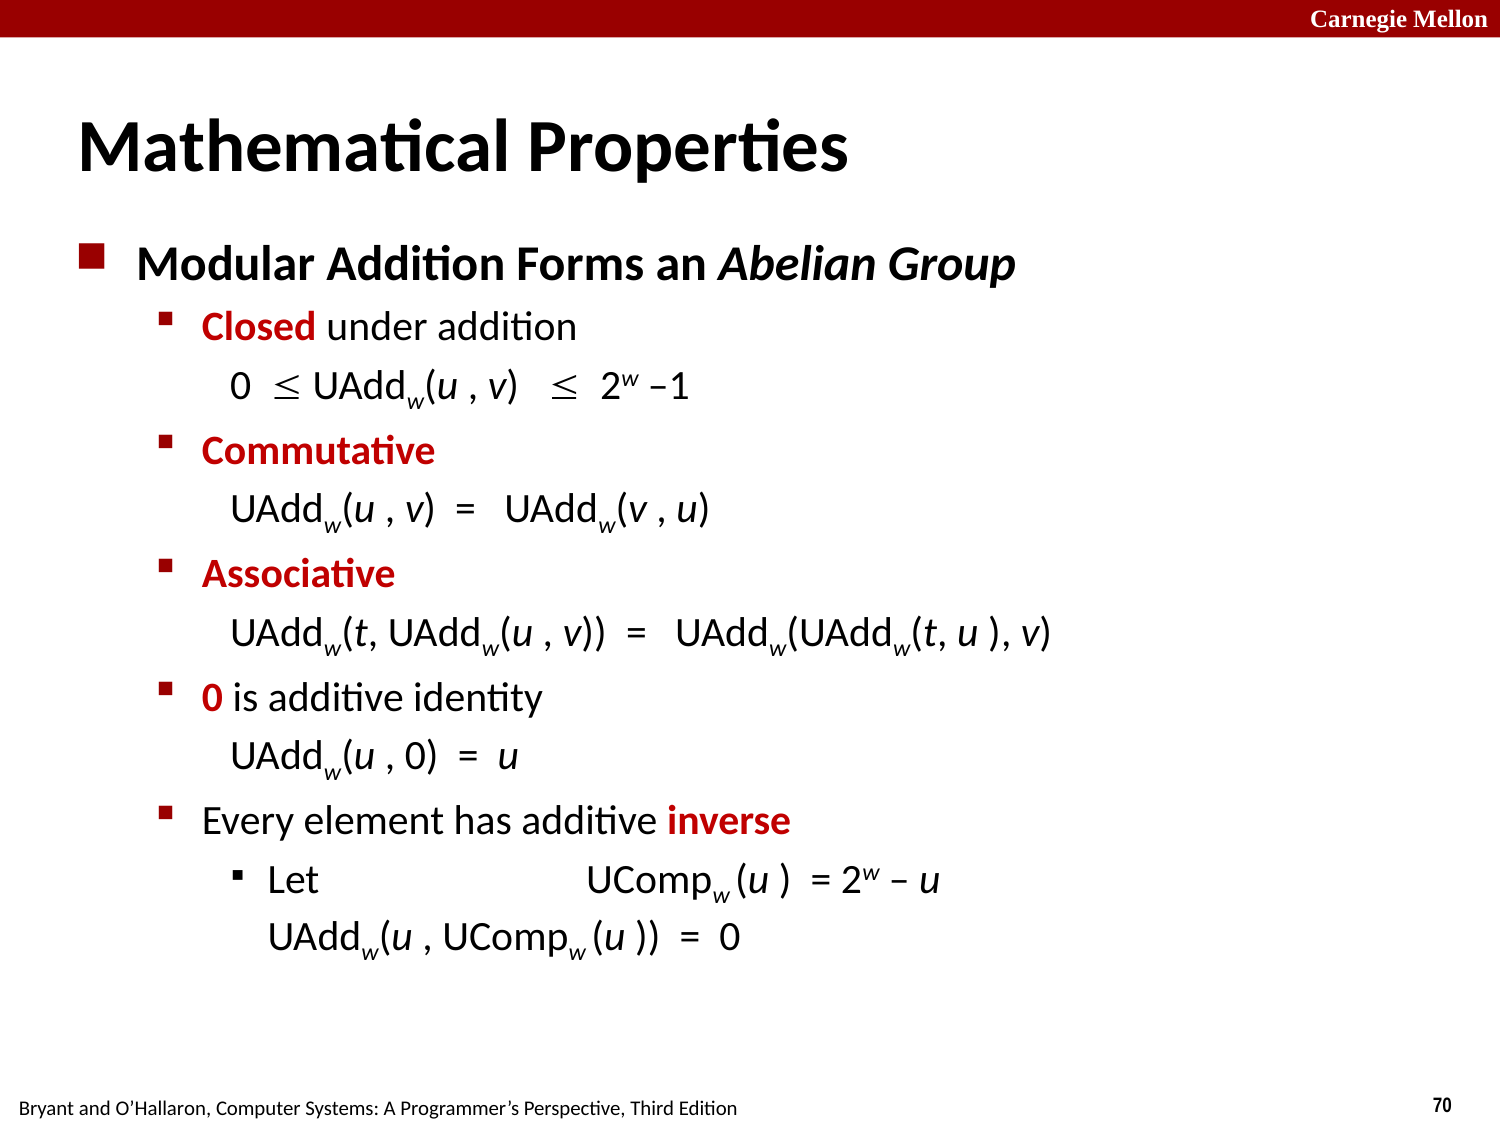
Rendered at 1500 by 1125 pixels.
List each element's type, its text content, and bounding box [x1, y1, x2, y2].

title Mathematical Properties [62, 96, 1220, 188]
list Modular Addition Forms an Abelian Group Closed under addition 0  UAddw(u , v)  2w –1 Commutative UAddw(u , v) = UAddw(v , u) Associative UAddw(t, UAddw(u , v)) = UAddw(UAddw(t, u ), v) 0 is additive identity UAddw(u , 0) = u Every element has additive inverse Let UCompw (u ) = 2w – u UAddw(u , UCompw (u )) = 0 [64, 223, 1361, 1040]
